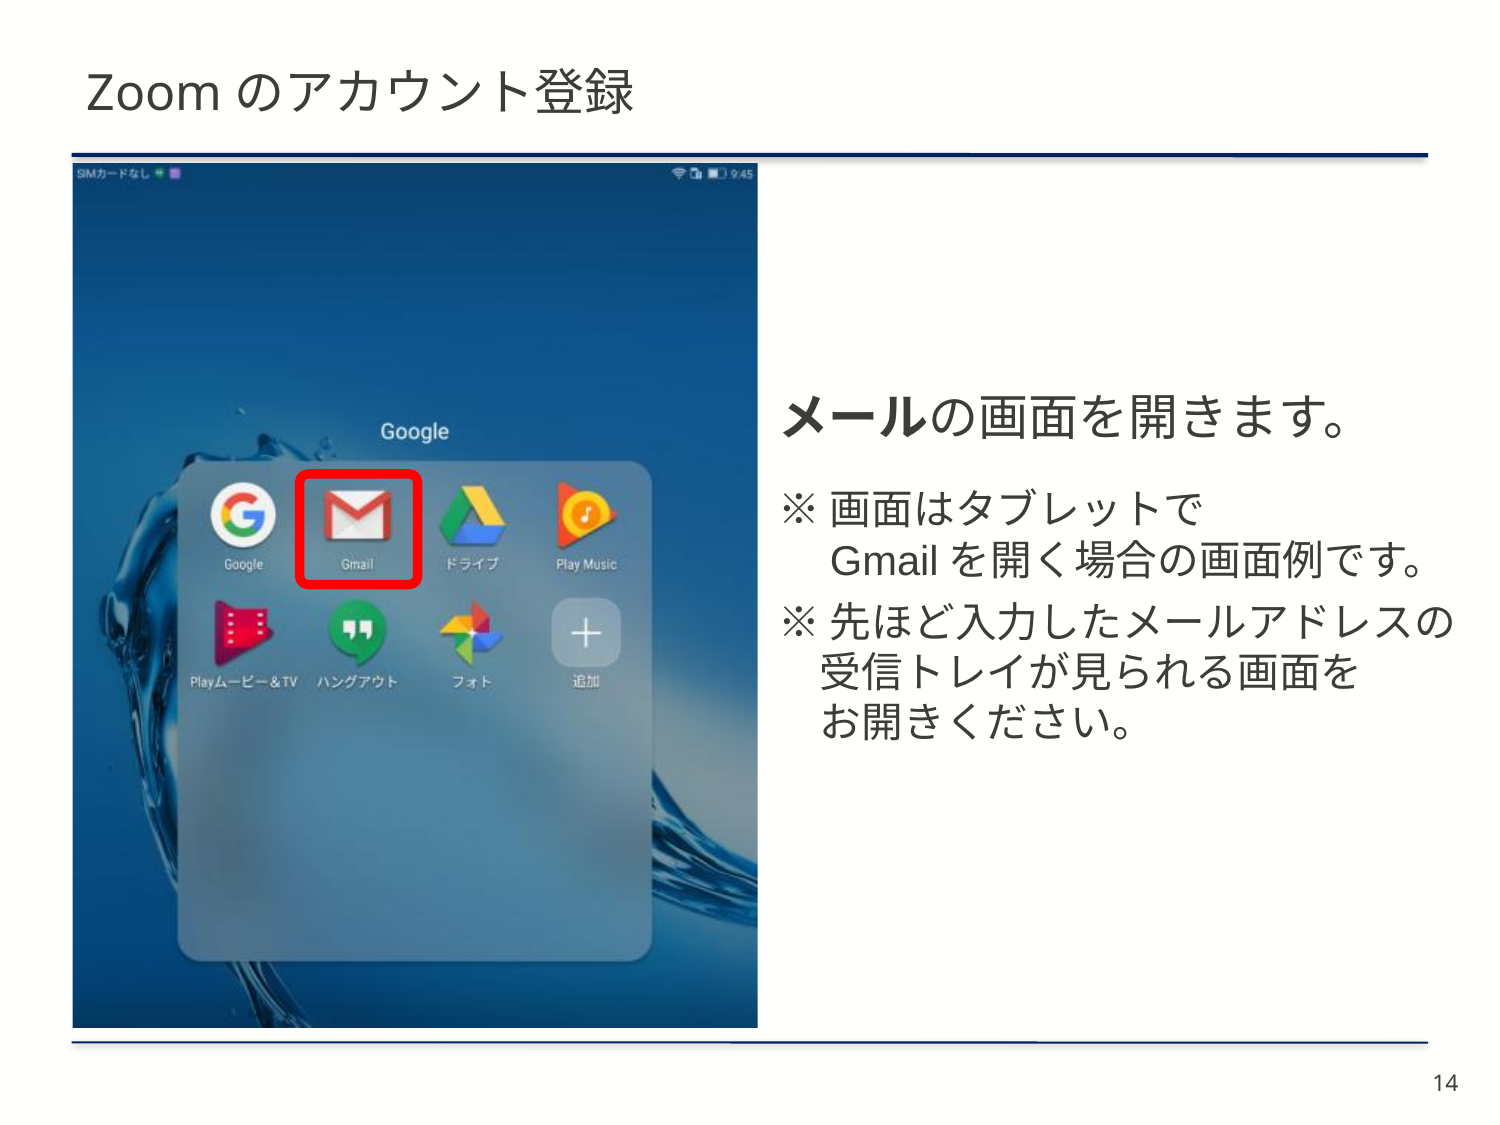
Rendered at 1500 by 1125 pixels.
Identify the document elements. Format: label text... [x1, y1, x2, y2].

picture [72, 163, 759, 1028]
slide_number 14 [1417, 1055, 1489, 1113]
title Zoomのアカウント登録 [71, 37, 1429, 143]
text_box メールの画面を開きます。 ※画面はタブレットで Gmailを開く場合の画面例です。 ※先ほど入力したメールアドレスの 受信トレイが見られる画面を お開きください。 [772, 378, 1467, 754]
